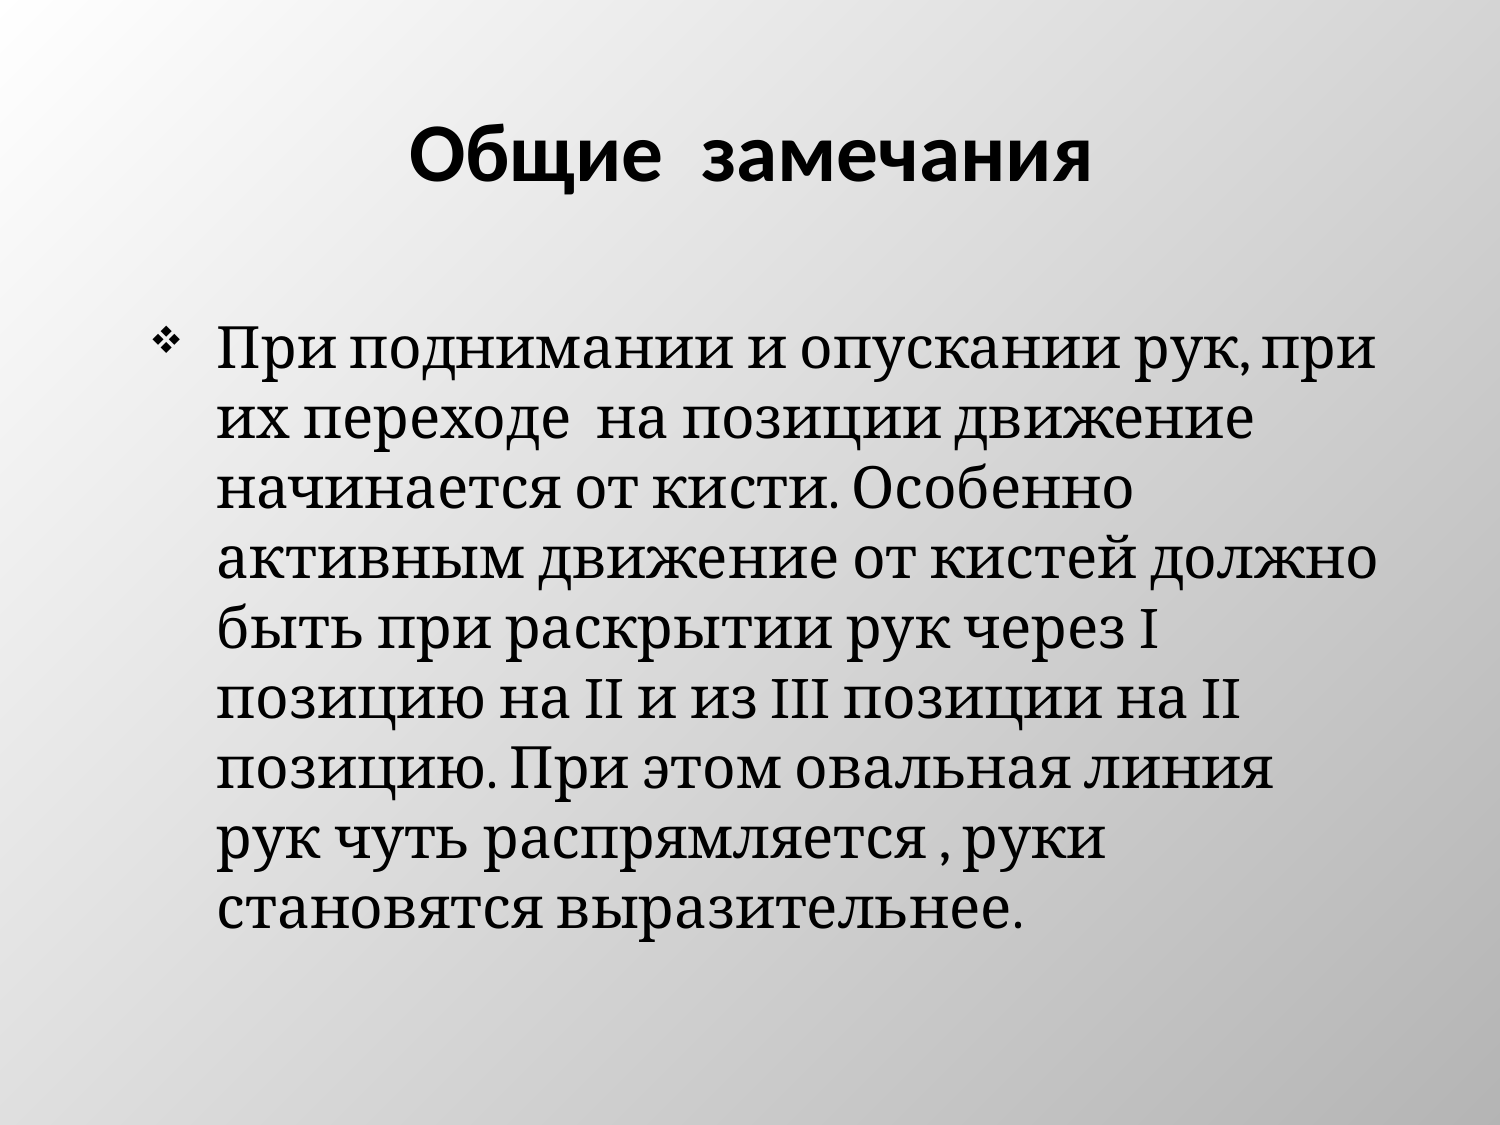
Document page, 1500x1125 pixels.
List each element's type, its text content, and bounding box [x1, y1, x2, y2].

list При поднимании и опускании рук, при их переходе на позиции движение начинается от кисти. Особенно активным движение от кистей должно быть при раскрытии рук через I позицию на II и из III позиции на II позицию. При этом овальная линия рук чуть распрямляется , руки становятся выразительнее. [112, 302, 1402, 1035]
title Общие замечания [76, 54, 1427, 243]
